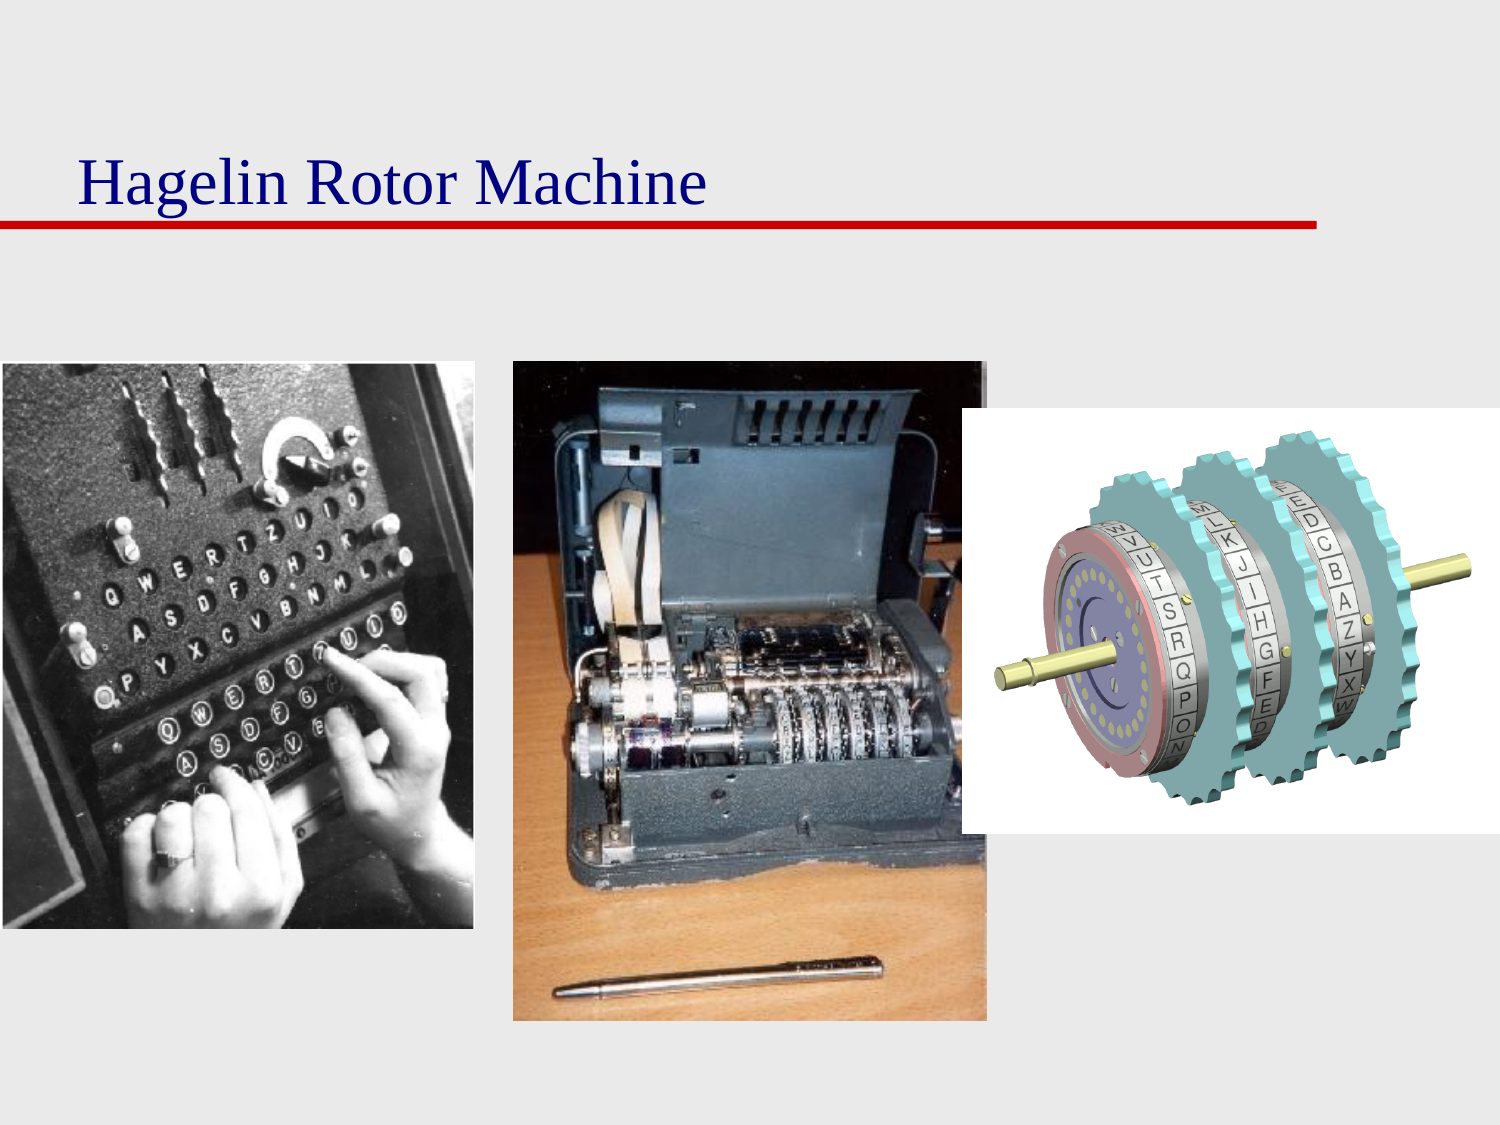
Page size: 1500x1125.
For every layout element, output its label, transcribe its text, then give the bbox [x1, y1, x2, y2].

picture [513, 361, 1500, 1021]
title Hagelin Rotor Machine [62, 43, 1338, 226]
picture [0, 361, 475, 929]
